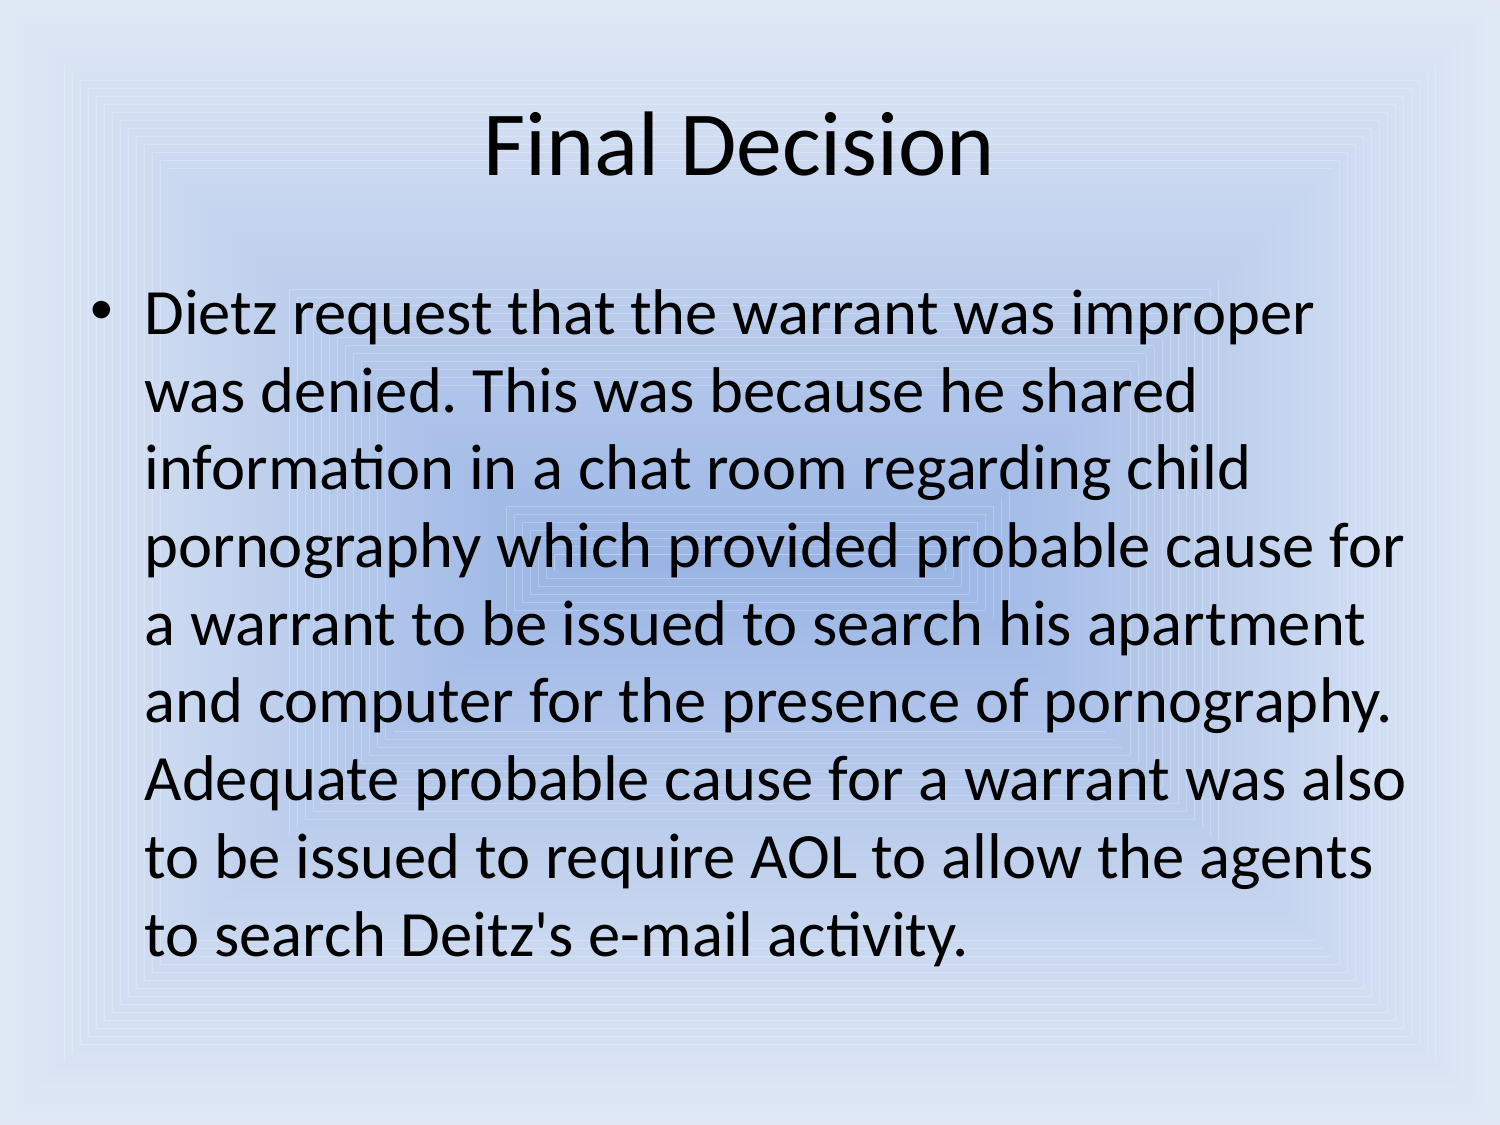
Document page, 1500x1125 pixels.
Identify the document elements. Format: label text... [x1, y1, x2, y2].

title Final Decision [75, 45, 1425, 233]
list Dietz request that the warrant was improper was denied. This was because he shared information in a chat room regarding child pornography which provided probable cause for a warrant to be issued to search his apartment and computer for the presence of pornography. Adequate probable cause for a warrant was also to be issued to require AOL to allow the agents to search Deitz's e-mail activity. [75, 262, 1425, 1005]
